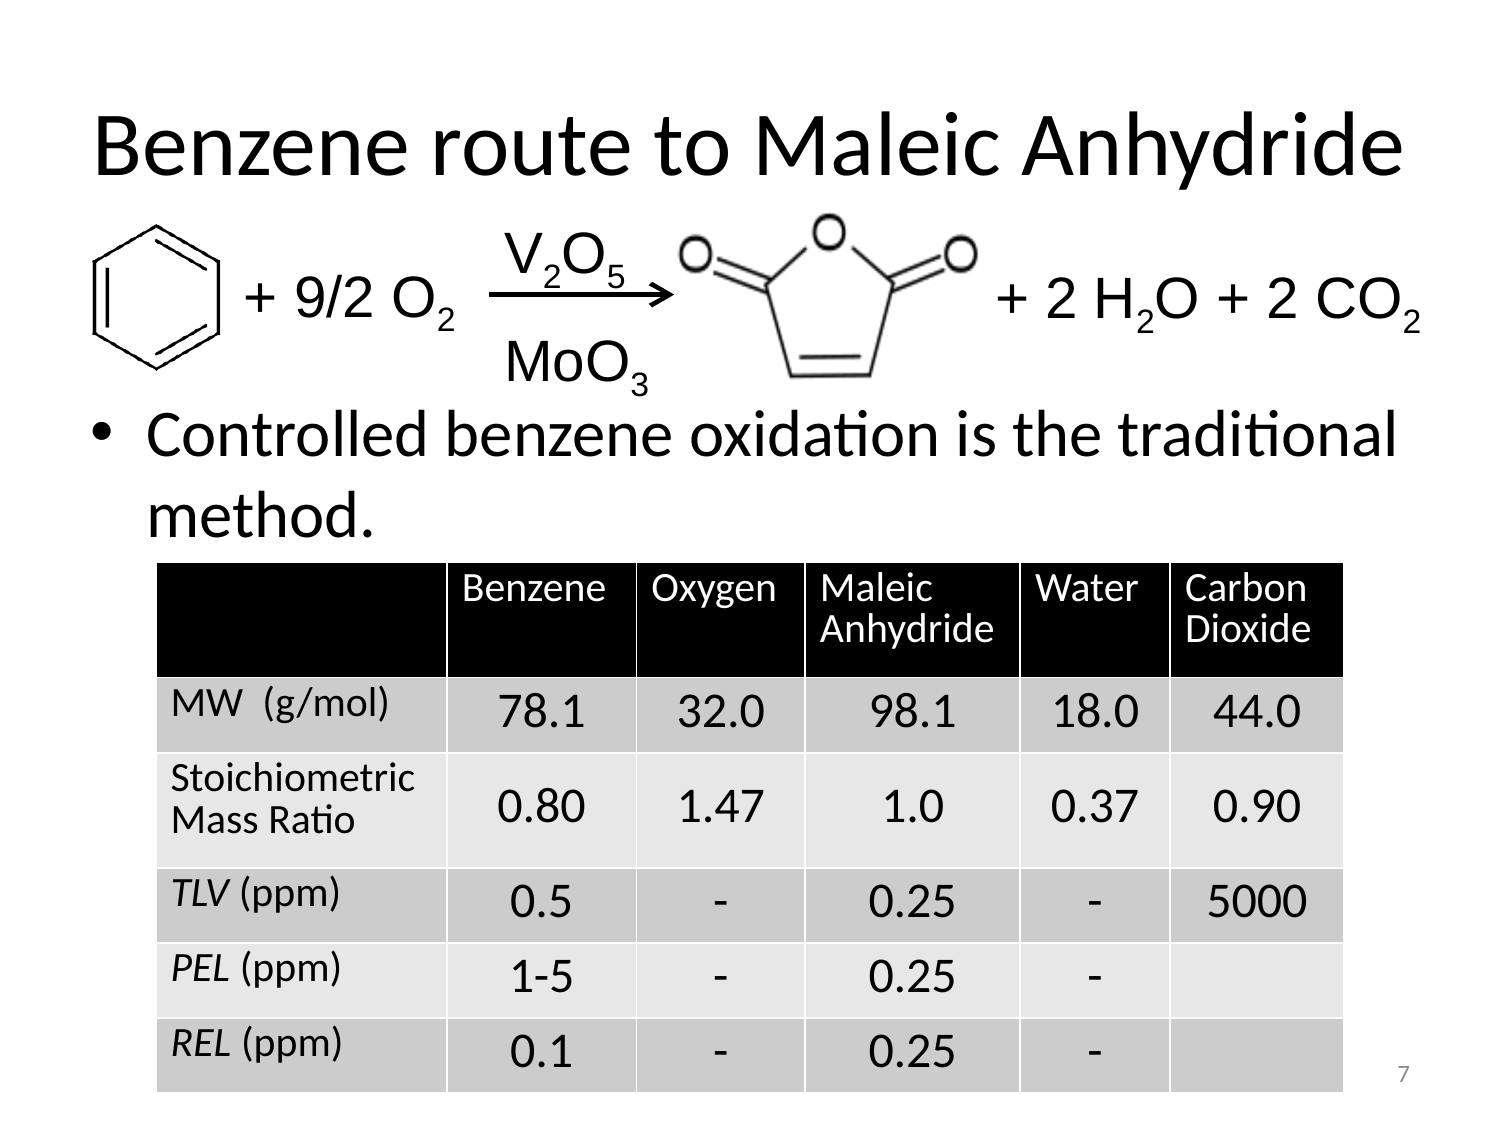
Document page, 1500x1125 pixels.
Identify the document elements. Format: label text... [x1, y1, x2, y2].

table_header Benzene [448, 563, 636, 677]
title Benzene route to Maleic Anhydride [75, 45, 1425, 233]
table_cell MW (g/mol) [157, 678, 446, 752]
table_cell 0.90 [1171, 754, 1343, 867]
table_cell 0.25 [806, 869, 1019, 942]
text_box V2O5 MoO3 [489, 207, 695, 411]
table_cell 44.0 [1171, 678, 1343, 752]
table_header [157, 563, 446, 677]
table_cell - [637, 1019, 804, 1092]
table_cell 98.1 [806, 678, 1019, 752]
table_cell Stoichiometric Mass Ratio [157, 754, 446, 867]
table_cell 0.80 [448, 754, 636, 867]
table_cell 32.0 [637, 678, 804, 752]
table_cell - [1021, 944, 1169, 1017]
table_cell TLV (ppm) [157, 869, 446, 942]
table_cell 0.1 [448, 1019, 636, 1092]
table_header Oxygen [637, 563, 804, 677]
table_header Carbon Dioxide [1171, 563, 1343, 677]
table_cell 78.1 [448, 678, 636, 752]
table_cell 18.0 [1021, 678, 1169, 752]
table_cell [1171, 1019, 1343, 1092]
table_cell 5000 [1171, 869, 1343, 942]
table_cell - [637, 869, 804, 942]
table_cell 1-5 [448, 944, 636, 1017]
text_box + 2 H2O + 2 CO2 [980, 253, 1471, 348]
table_cell - [637, 944, 804, 1017]
table_cell - [1021, 1019, 1169, 1092]
table_cell 0.25 [806, 1019, 1019, 1092]
table_cell REL (ppm) [157, 1019, 446, 1092]
table_cell PEL (ppm) [157, 944, 446, 1017]
text_box + 9/2 O2 [244, 251, 489, 346]
table_header Maleic Anhydride [806, 563, 1019, 677]
table_cell [1171, 944, 1343, 1017]
table_header Water [1021, 563, 1169, 677]
list Controlled benzene oxidation is the traditional method. [75, 382, 1425, 563]
slide_number 7 [1074, 1042, 1425, 1103]
table_cell 1.47 [637, 754, 804, 867]
table_cell 1.0 [806, 754, 1019, 867]
table_cell 0.25 [806, 944, 1019, 1017]
picture [78, 208, 238, 383]
table_cell 0.5 [448, 869, 636, 942]
table_cell 0.37 [1021, 754, 1169, 867]
picture [695, 141, 980, 449]
table_cell - [1021, 869, 1169, 942]
